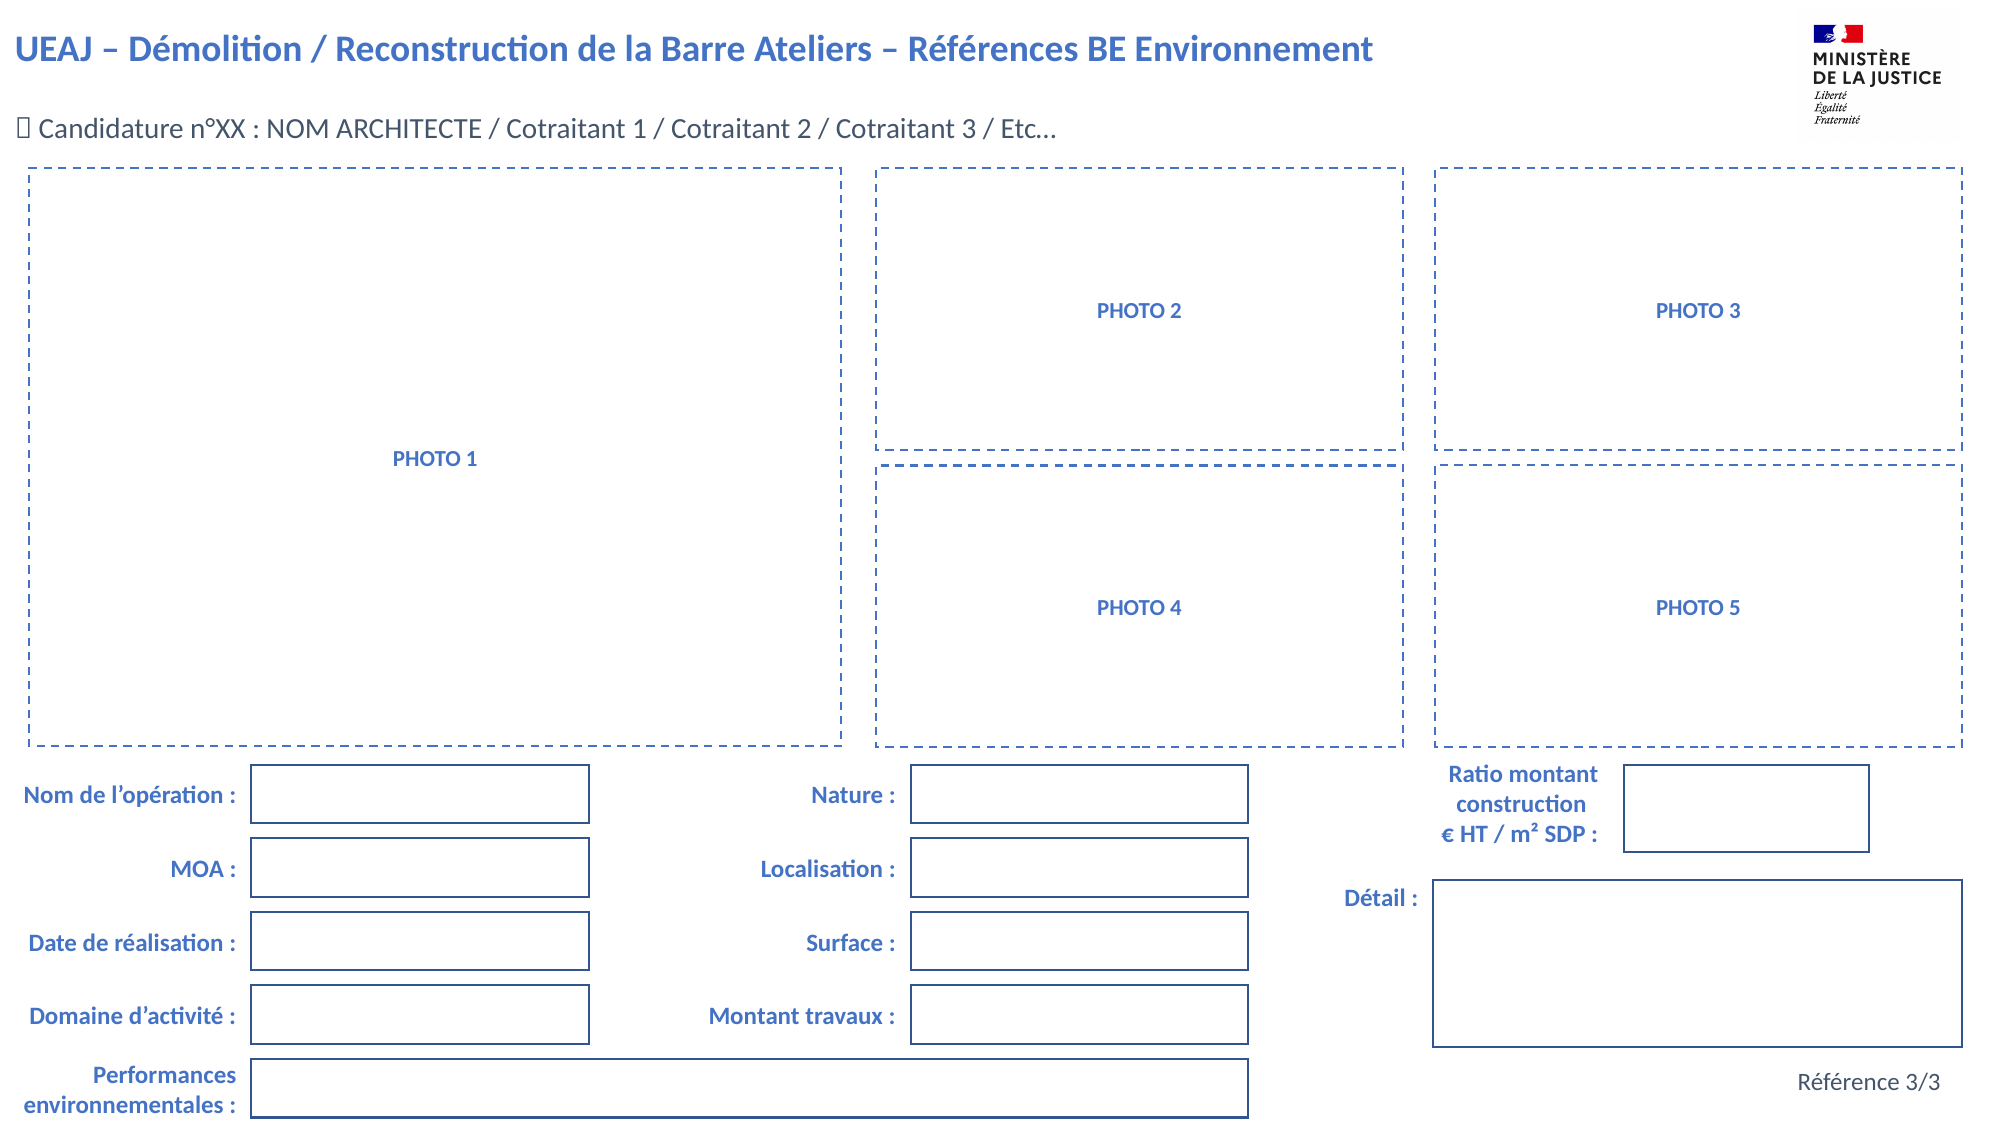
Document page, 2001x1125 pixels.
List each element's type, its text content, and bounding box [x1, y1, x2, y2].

text_box [250, 837, 590, 898]
text_box PHOTO 1 [28, 167, 842, 747]
text_box PHOTO 2 [875, 167, 1404, 451]
text_box Référence 3/3 [1776, 1050, 1963, 1110]
text_box [910, 911, 1249, 971]
text_box Surface : [664, 911, 910, 971]
text_box [252, 1058, 1249, 1119]
text_box MOA : [5, 837, 250, 898]
picture [1796, 7, 1962, 142]
text_box [250, 984, 590, 1045]
text_box Détail : [1278, 866, 1434, 927]
text_box Ratio montant construction € HT / m² SDP : [1312, 753, 1614, 853]
text_box [1432, 879, 1963, 1048]
text_box Nom de l’opération : [5, 764, 250, 824]
text_box Montant travaux : [664, 984, 910, 1045]
text_box  Candidature n°XX : NOM ARCHITECTE / Cotraitant 1 / Cotraitant 2 / Cotraitant 3 / Etc… [0, 99, 1567, 155]
text_box Date de réalisation : [5, 911, 250, 971]
text_box PHOTO 5 [1434, 464, 1963, 748]
text_box Performances environnementales : [5, 1058, 252, 1119]
text_box Domaine d’activité : [5, 984, 250, 1045]
text_box [910, 837, 1249, 898]
text_box [910, 984, 1249, 1045]
text_box Nature : [664, 764, 910, 824]
text_box [910, 764, 1249, 824]
text_box PHOTO 3 [1434, 167, 1963, 451]
text_box UEAJ – Démolition / Reconstruction de la Barre Ateliers – Références BE Environnement [0, 18, 1491, 74]
text_box [1623, 764, 1870, 853]
text_box [250, 764, 590, 824]
text_box Localisation : [664, 837, 910, 898]
text_box [250, 911, 590, 971]
text_box PHOTO 4 [875, 464, 1404, 748]
